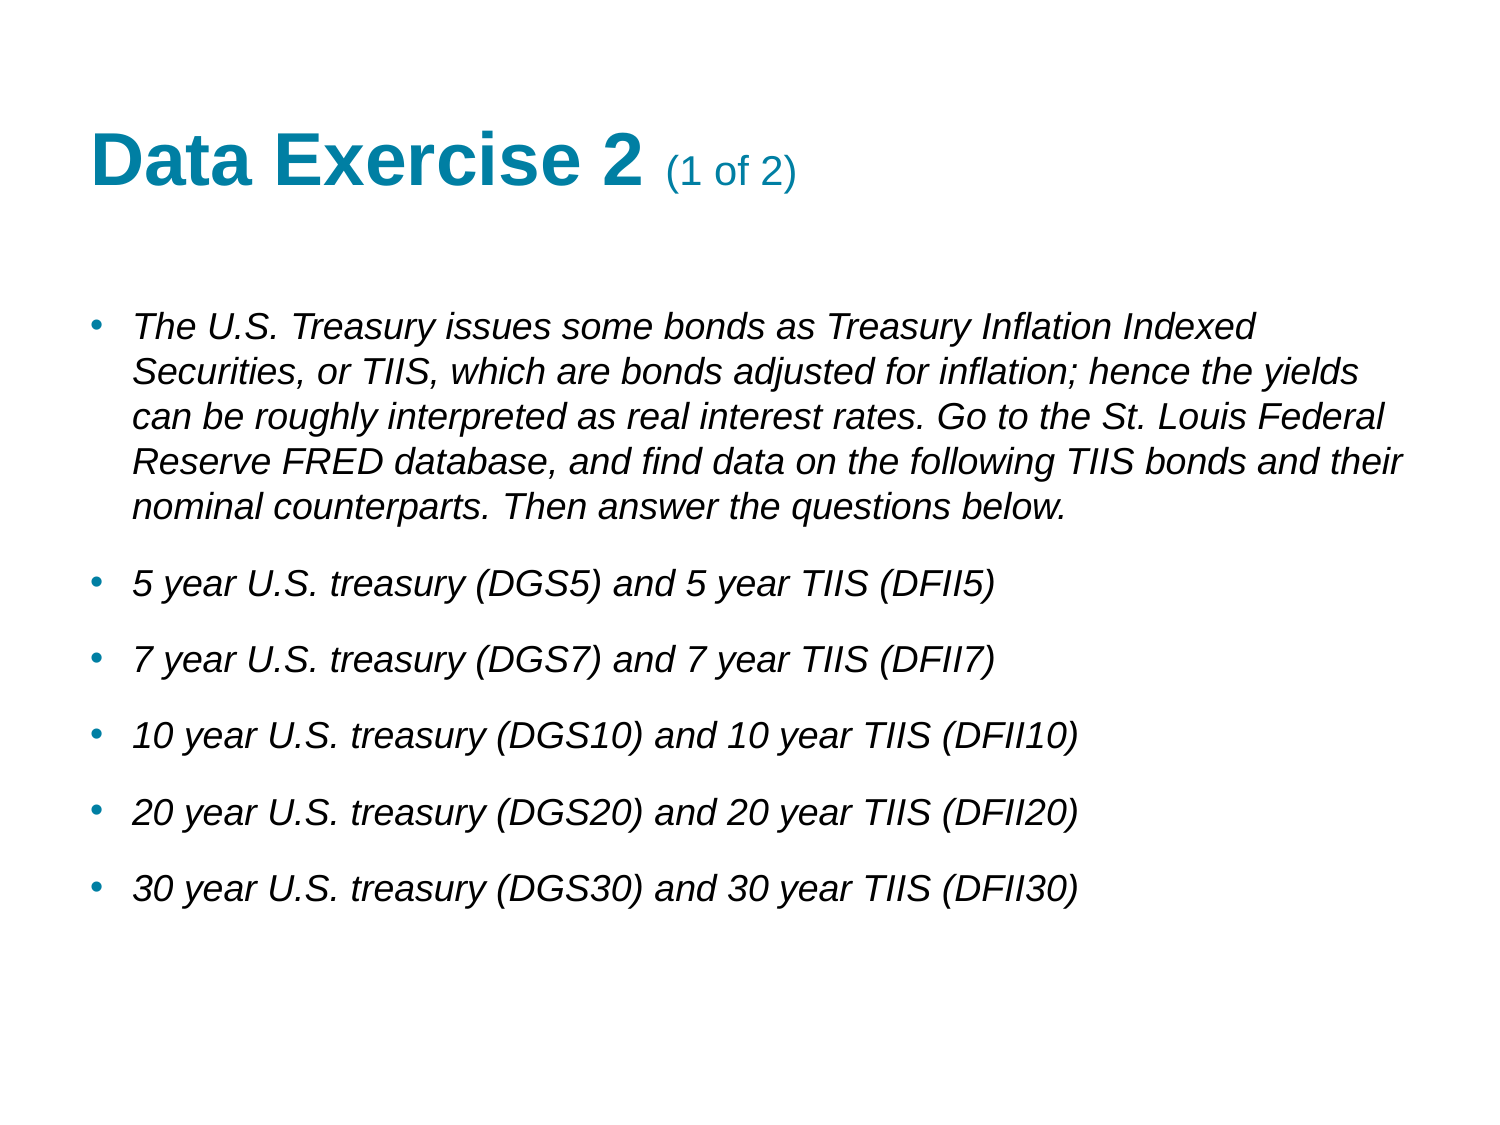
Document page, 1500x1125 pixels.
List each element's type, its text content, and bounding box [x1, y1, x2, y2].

title Data Exercise 2 (1 of 2) [75, 35, 1425, 216]
list The U.S. Treasury issues some bonds as Treasury Inflation Indexed Securities, or TIIS, which are bonds adjusted for inflation; hence the yields can be roughly interpreted as real interest rates. Go to the St. Louis Federal Reserve FRED database, and find data on the following TIIS bonds and their nominal counterparts. Then answer the questions below. 5 year U.S. treasury (DGS5) and 5 year TIIS (DFII5) 7 year U.S. treasury (DGS7) and 7 year TIIS (DFII7) 10 year U.S. treasury (DGS10) and 10 year TIIS (DFII10) 20 year U.S. treasury (DGS20) and 20 year TIIS (DFII20) 30 year U.S. treasury (DGS30) and 30 year TIIS (DFII30) [75, 287, 1425, 1090]
